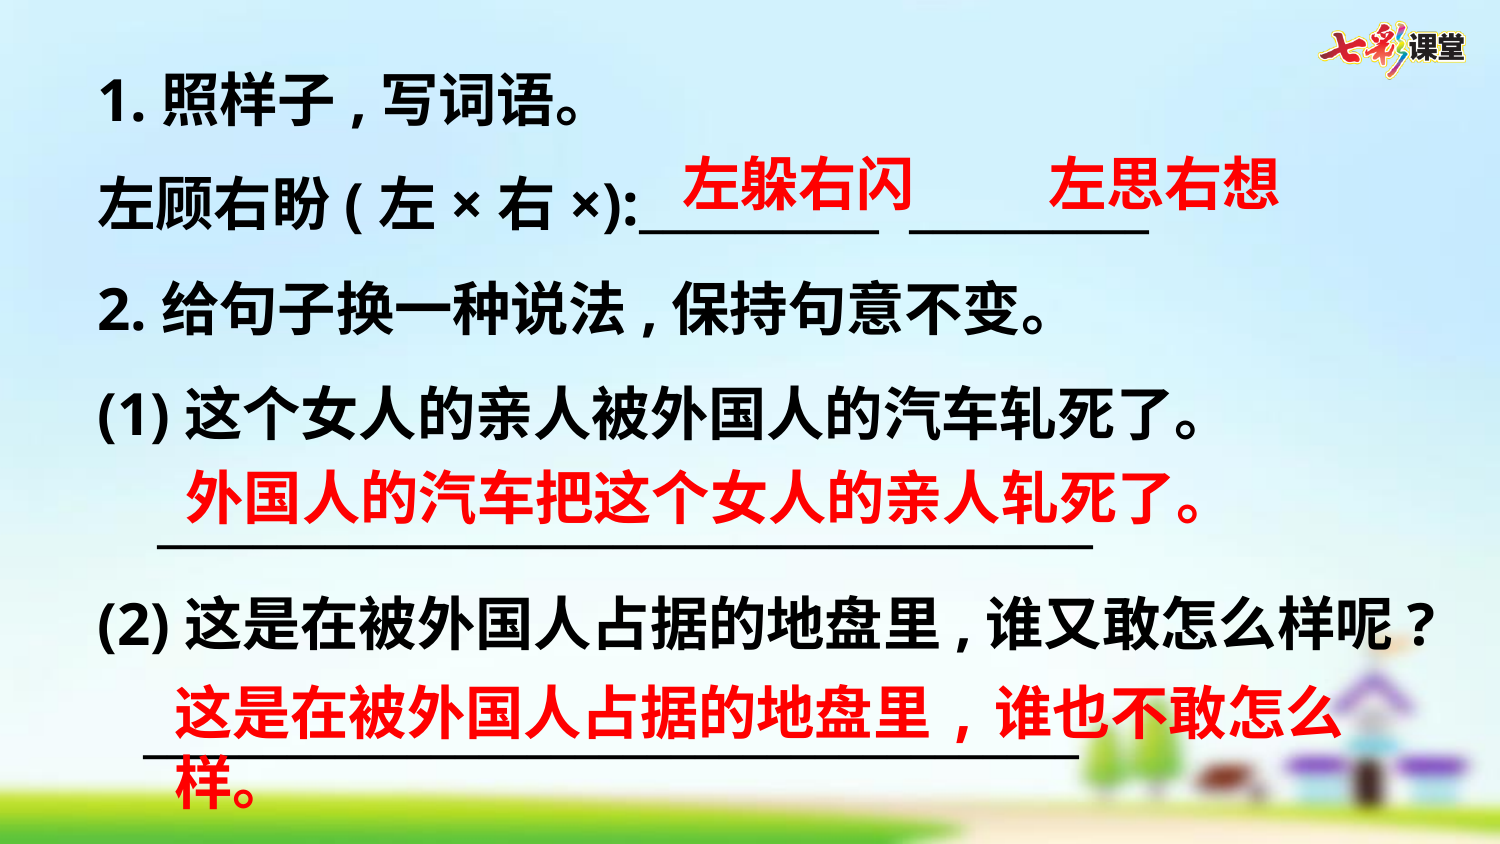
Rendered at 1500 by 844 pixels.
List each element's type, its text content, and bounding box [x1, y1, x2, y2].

text_box 左躲右闪 [667, 139, 1004, 225]
text_box 左思右想 [1033, 139, 1341, 225]
text_box 外国人的汽车把这个女人的亲人轧死了。 [171, 454, 1247, 539]
picture [0, 0, 1500, 844]
text_box 1.照样子,写词语。 左顾右盼(左×右×):__________ __________ 2.给句子换一种说法,保持句意不变。 (1)这个女人的亲人被外国人的汽车轧死了。 _______________________________________ (2)这是在被外国人占据的地盘里,谁又敢怎么样呢? _______________________________________ [82, 20, 1483, 770]
text_box 这是在被外国人占据的地盘里,谁也不敢怎么样。 [159, 669, 1412, 824]
